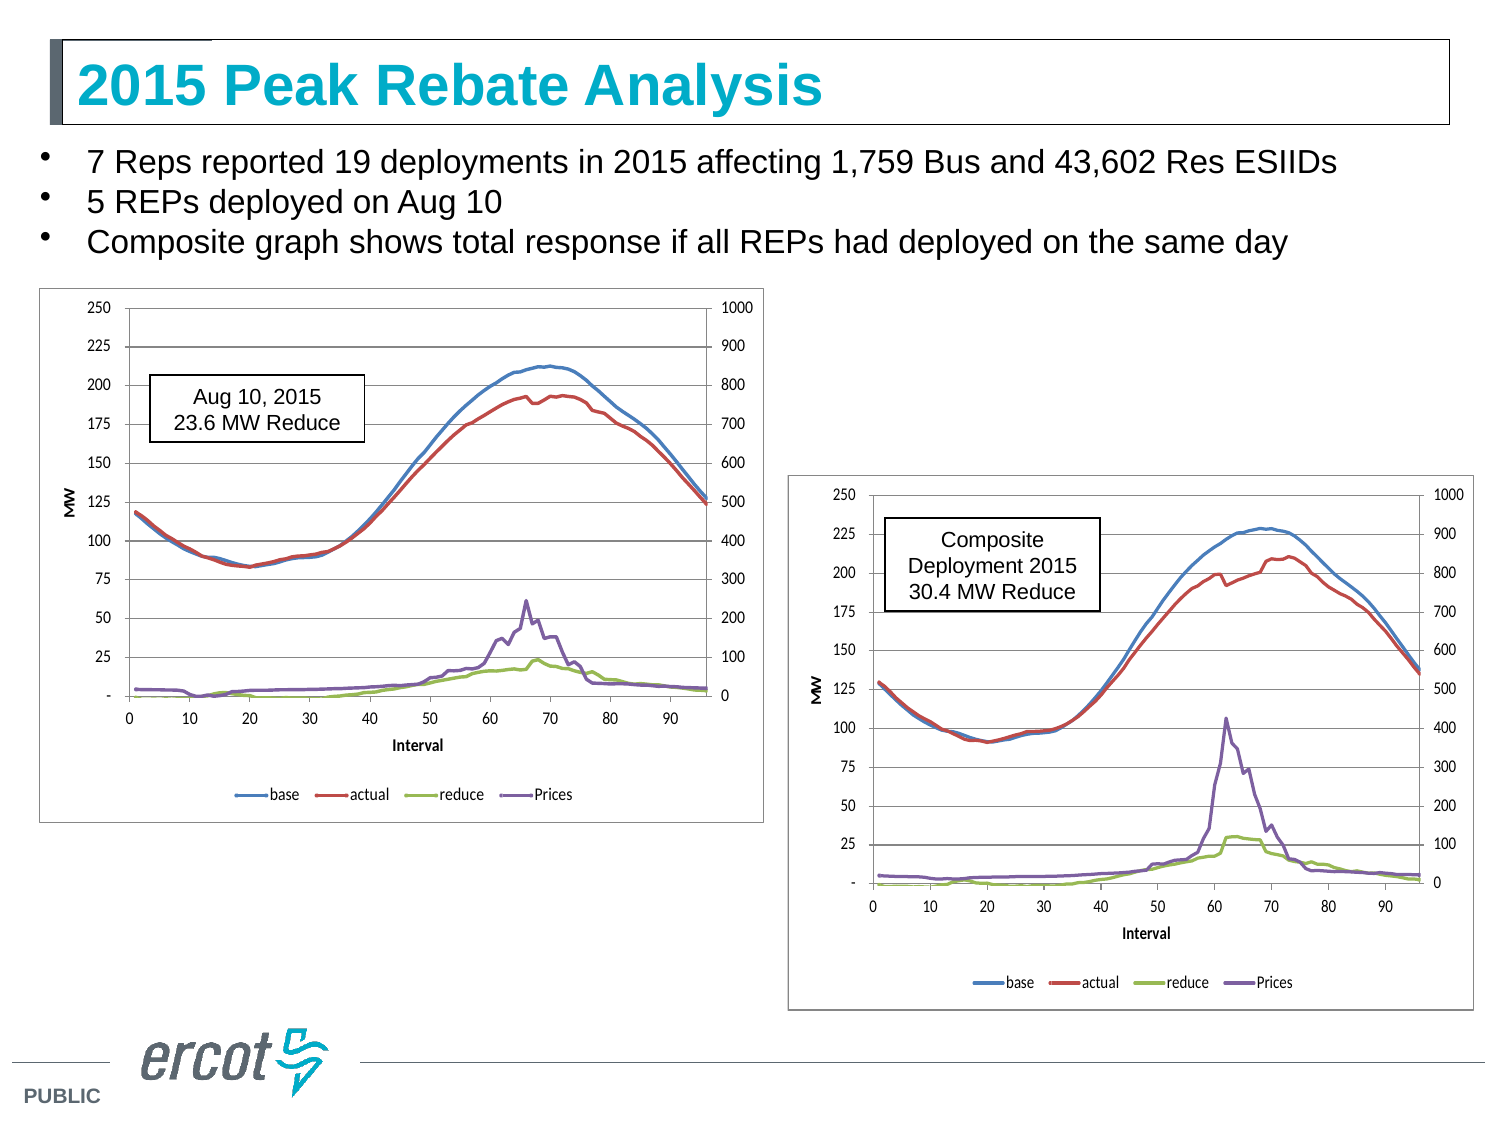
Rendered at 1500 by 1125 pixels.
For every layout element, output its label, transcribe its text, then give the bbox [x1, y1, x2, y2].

text_box 7 Reps reported 19 deployments in 2015 affecting 1,759 Bus and 43,602 Res ESIIDs 5 REPs deployed on Aug 10 Composite graph shows total response if all REPs had deployed on the same day [24, 133, 1425, 268]
picture [38, 287, 765, 824]
picture [787, 474, 1475, 1011]
picture [137, 1024, 332, 1100]
title 2015 Peak Rebate Analysis [62, 39, 1450, 125]
